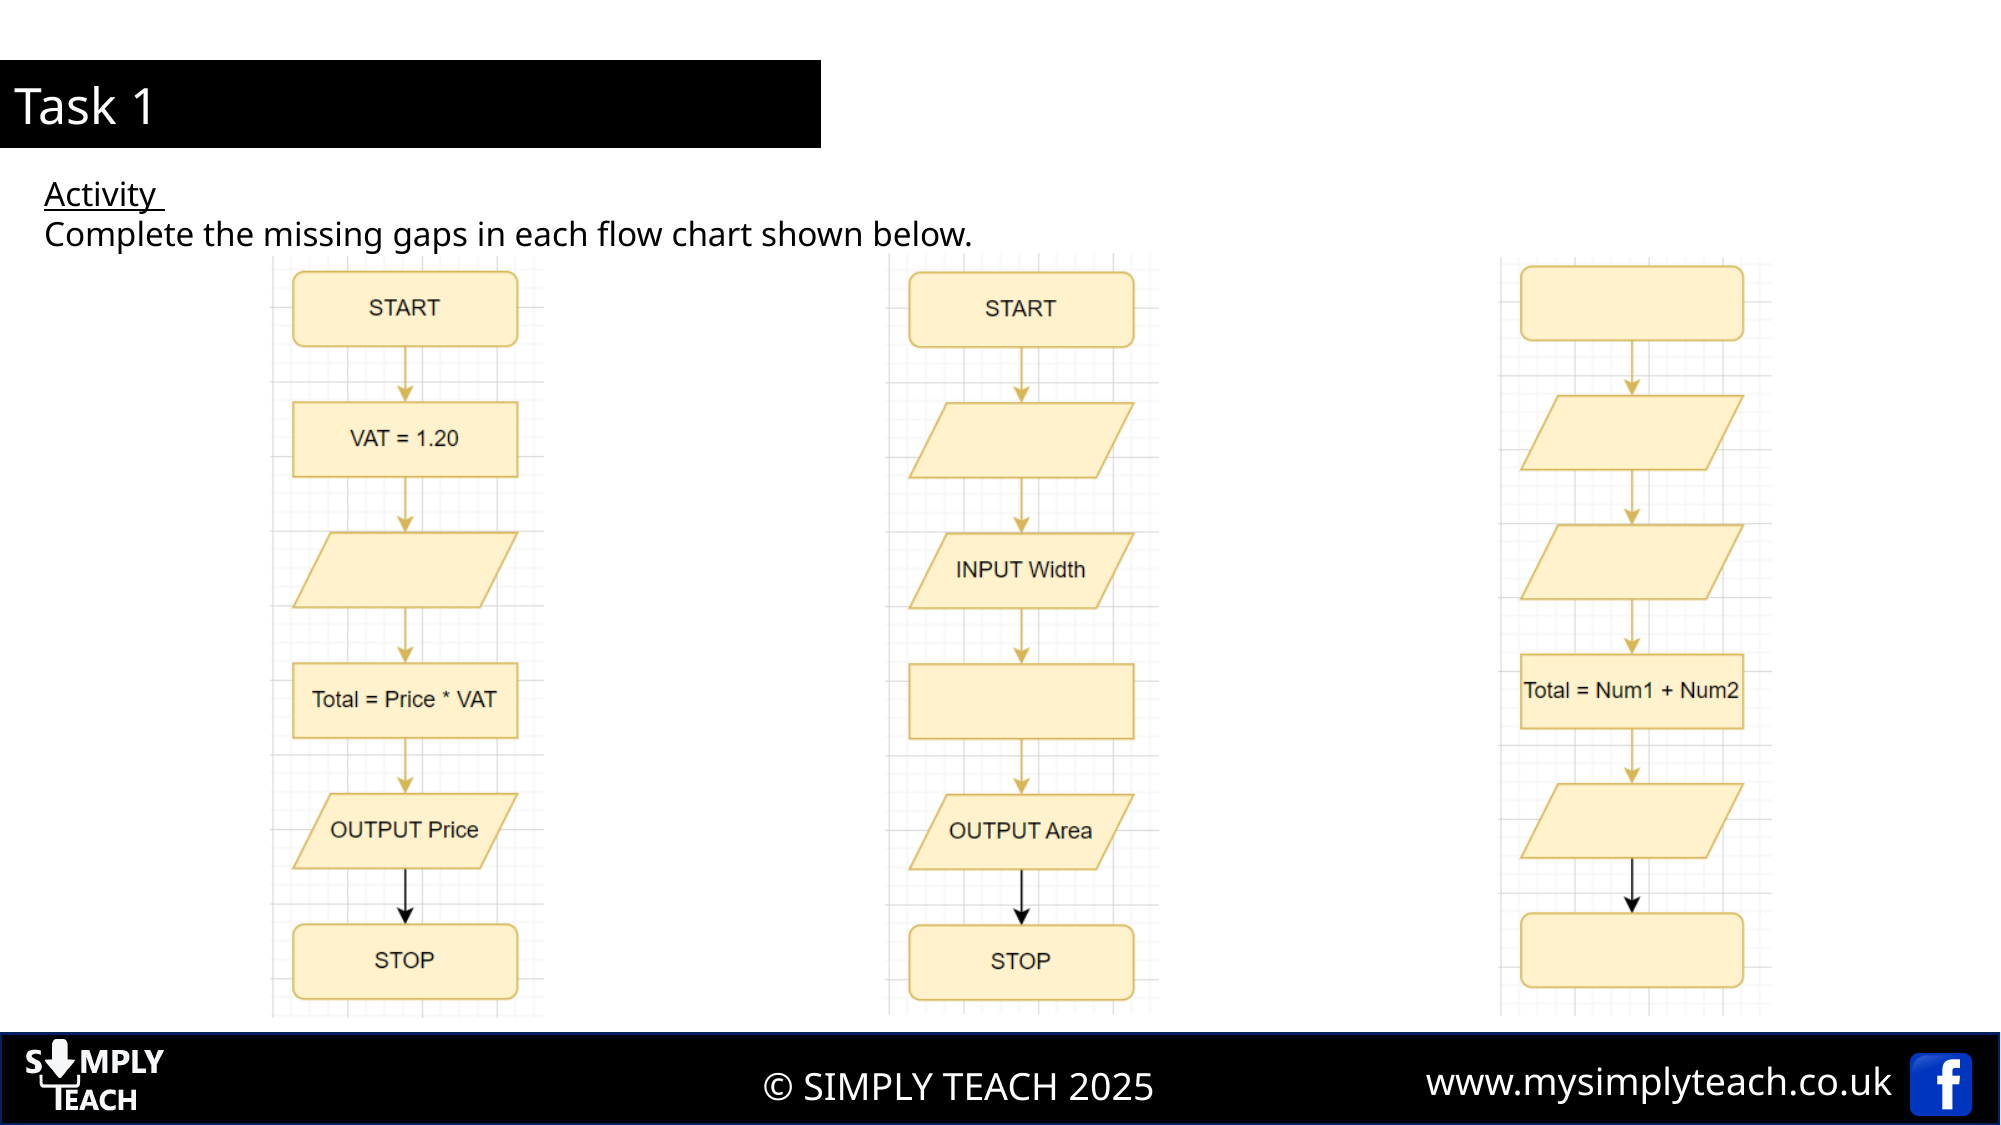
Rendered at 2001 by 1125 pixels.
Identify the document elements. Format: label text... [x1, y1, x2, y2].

text_box Task 1 [0, 60, 821, 148]
text_box Activity Complete the missing gaps in each flow chart shown below. [29, 165, 1710, 261]
picture [269, 256, 544, 1019]
picture [15, 1033, 182, 1122]
picture [884, 253, 1159, 1014]
picture [1497, 257, 1773, 1017]
picture [1907, 1050, 1975, 1119]
